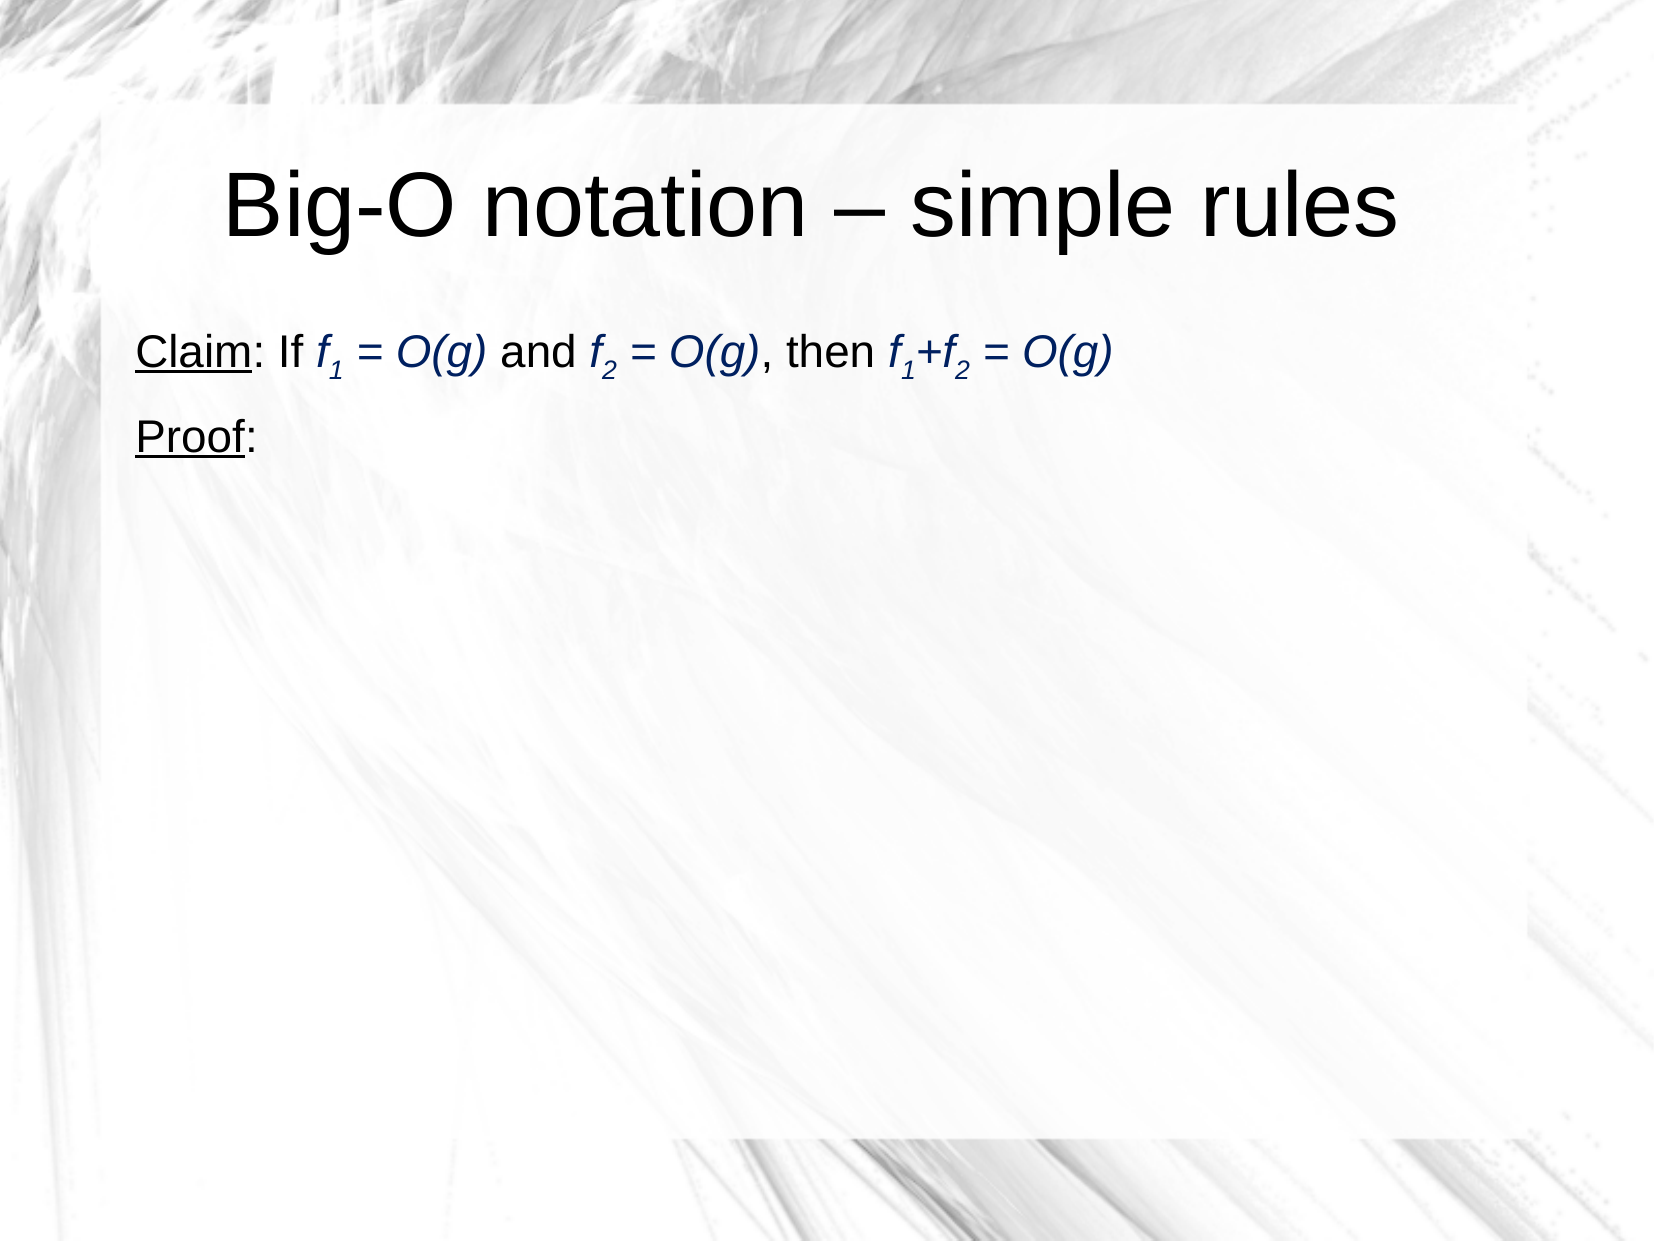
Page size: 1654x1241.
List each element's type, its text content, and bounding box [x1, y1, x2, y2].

title Big-O notation – simple rules [118, 112, 1506, 281]
picture [0, 0, 1654, 1241]
list Claim: If f1 = O(g) and f2 = O(g), then f1+f2 = O(g) Proof: [118, 319, 1571, 1109]
